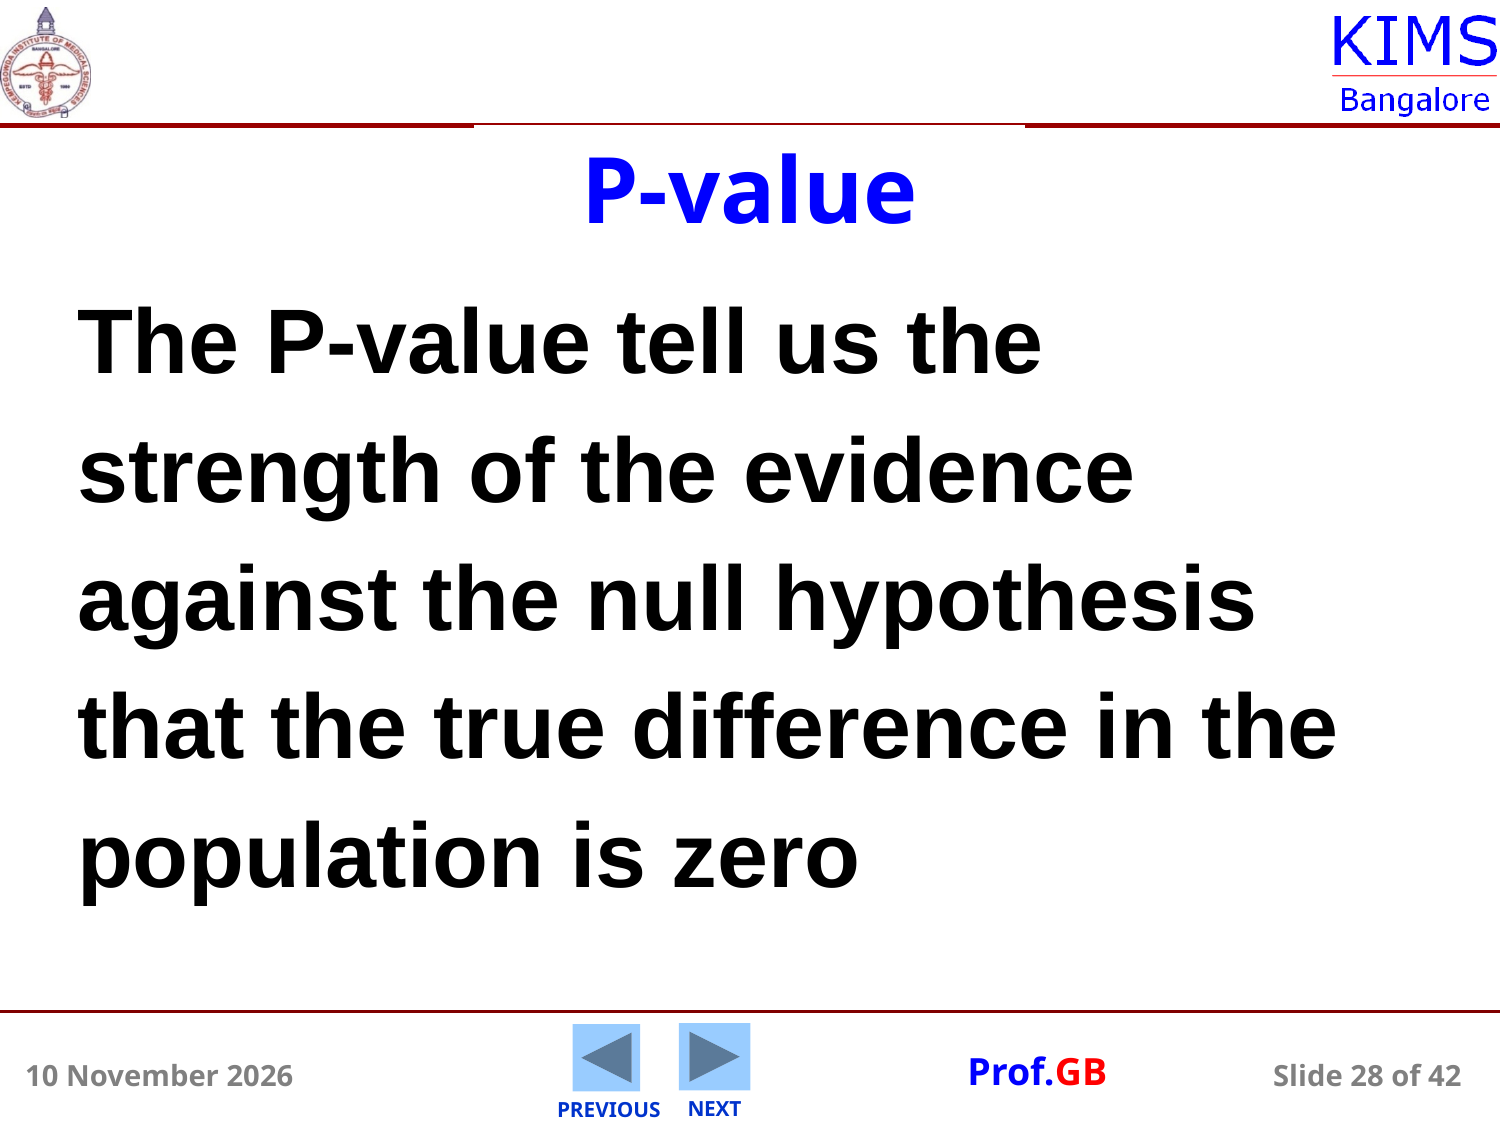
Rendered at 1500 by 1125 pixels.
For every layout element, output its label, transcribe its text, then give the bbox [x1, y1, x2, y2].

text_box P-value [474, 125, 1025, 250]
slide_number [10, 1051, 396, 1103]
picture [1330, 12, 1500, 118]
picture [0, 7, 91, 118]
text_box The P-value tell us the strength of the evidence against the null hypothesis that the true difference in the population is zero [62, 274, 1425, 938]
